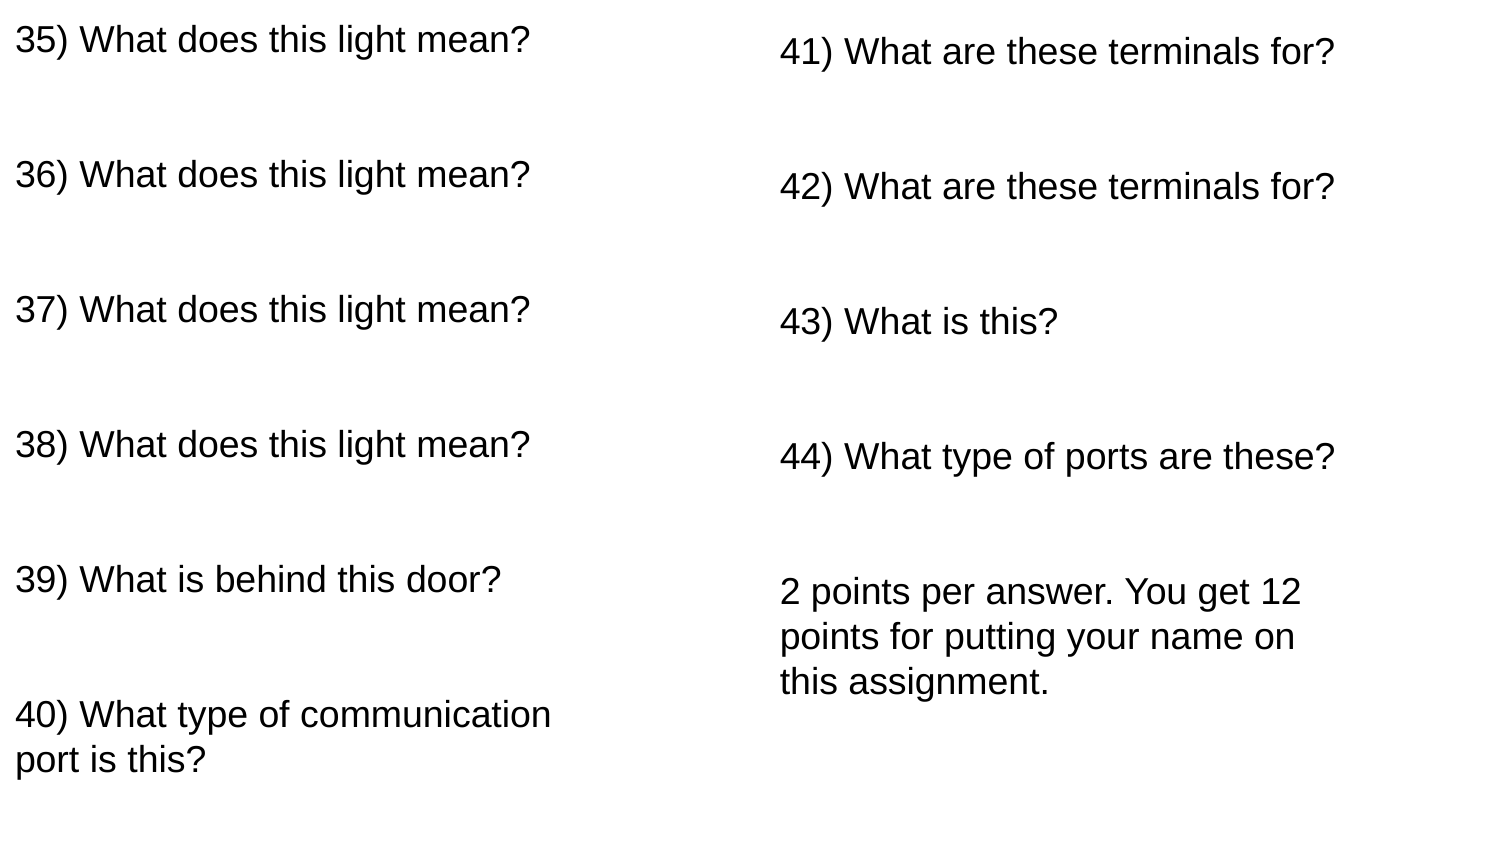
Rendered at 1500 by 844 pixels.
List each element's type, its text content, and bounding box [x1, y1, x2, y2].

text_box 41) What are these terminals for? 42) What are these terminals for? 43) What is this? 44) What type of ports are these? 2 points per answer. You get 12 points for putting your name on this assignment. [764, 12, 1372, 832]
text_box 35) What does this light mean? 36) What does this light mean? 37) What does this light mean? 38) What does this light mean? 39) What is behind this door? 40) What type of communication port is this? [0, 0, 607, 820]
